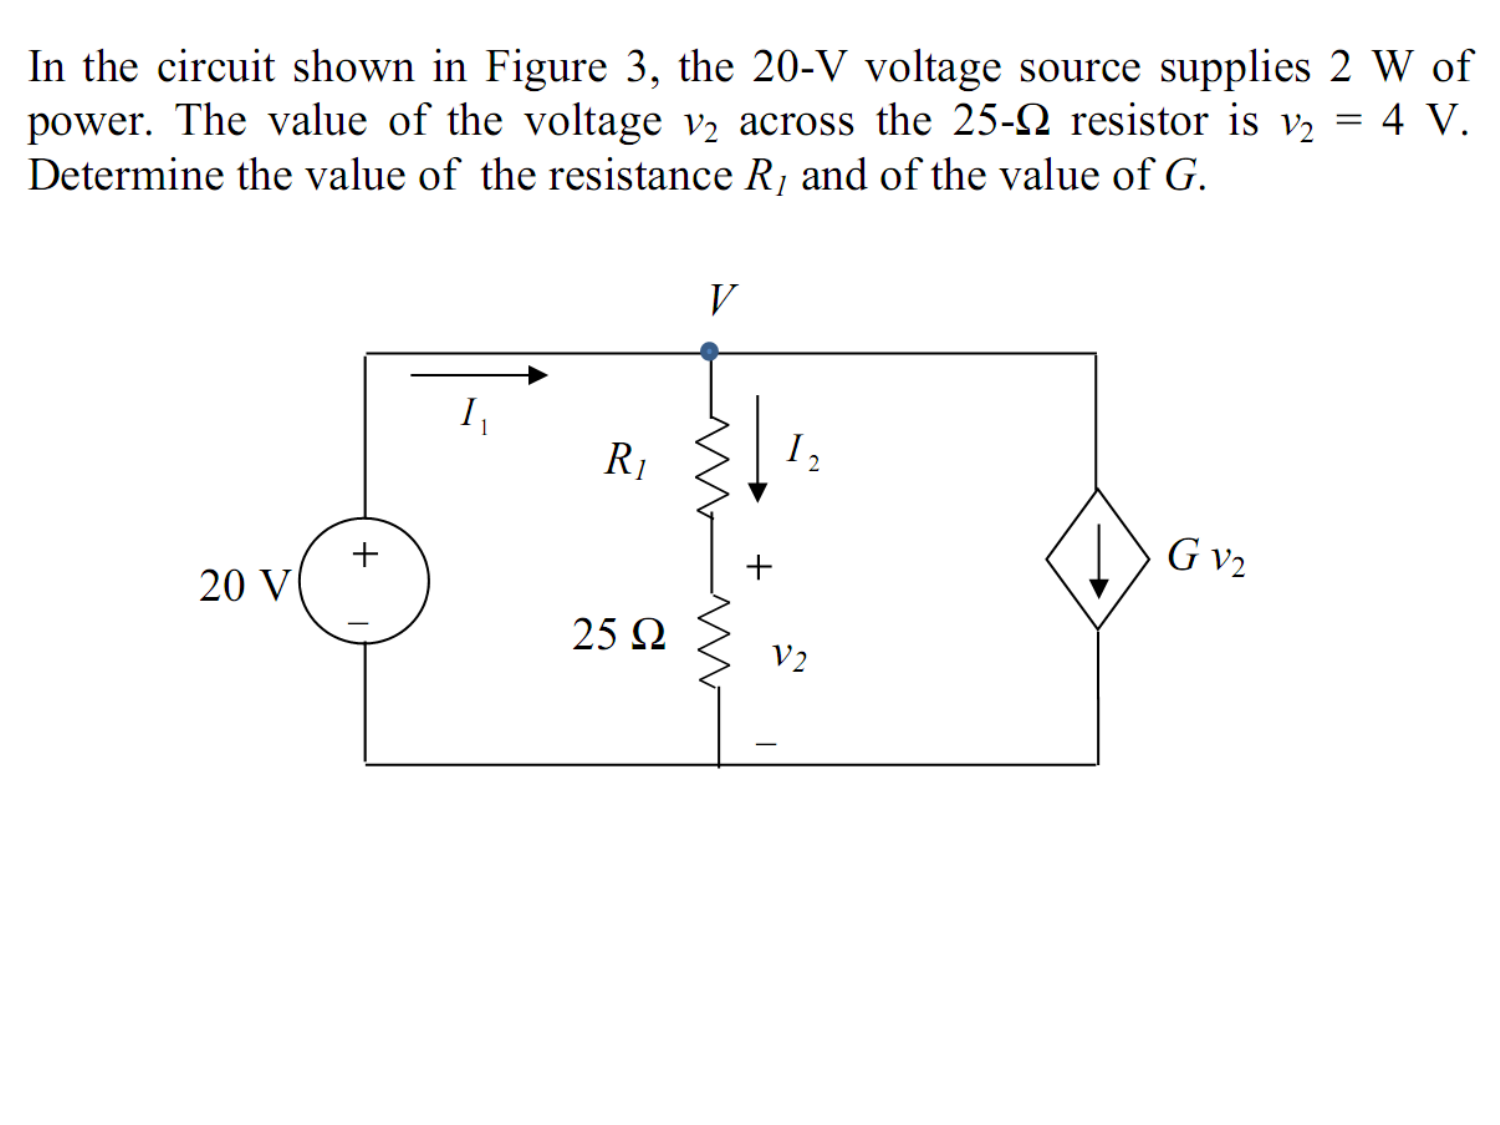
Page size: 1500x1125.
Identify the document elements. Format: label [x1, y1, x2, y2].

picture [0, 24, 1500, 784]
